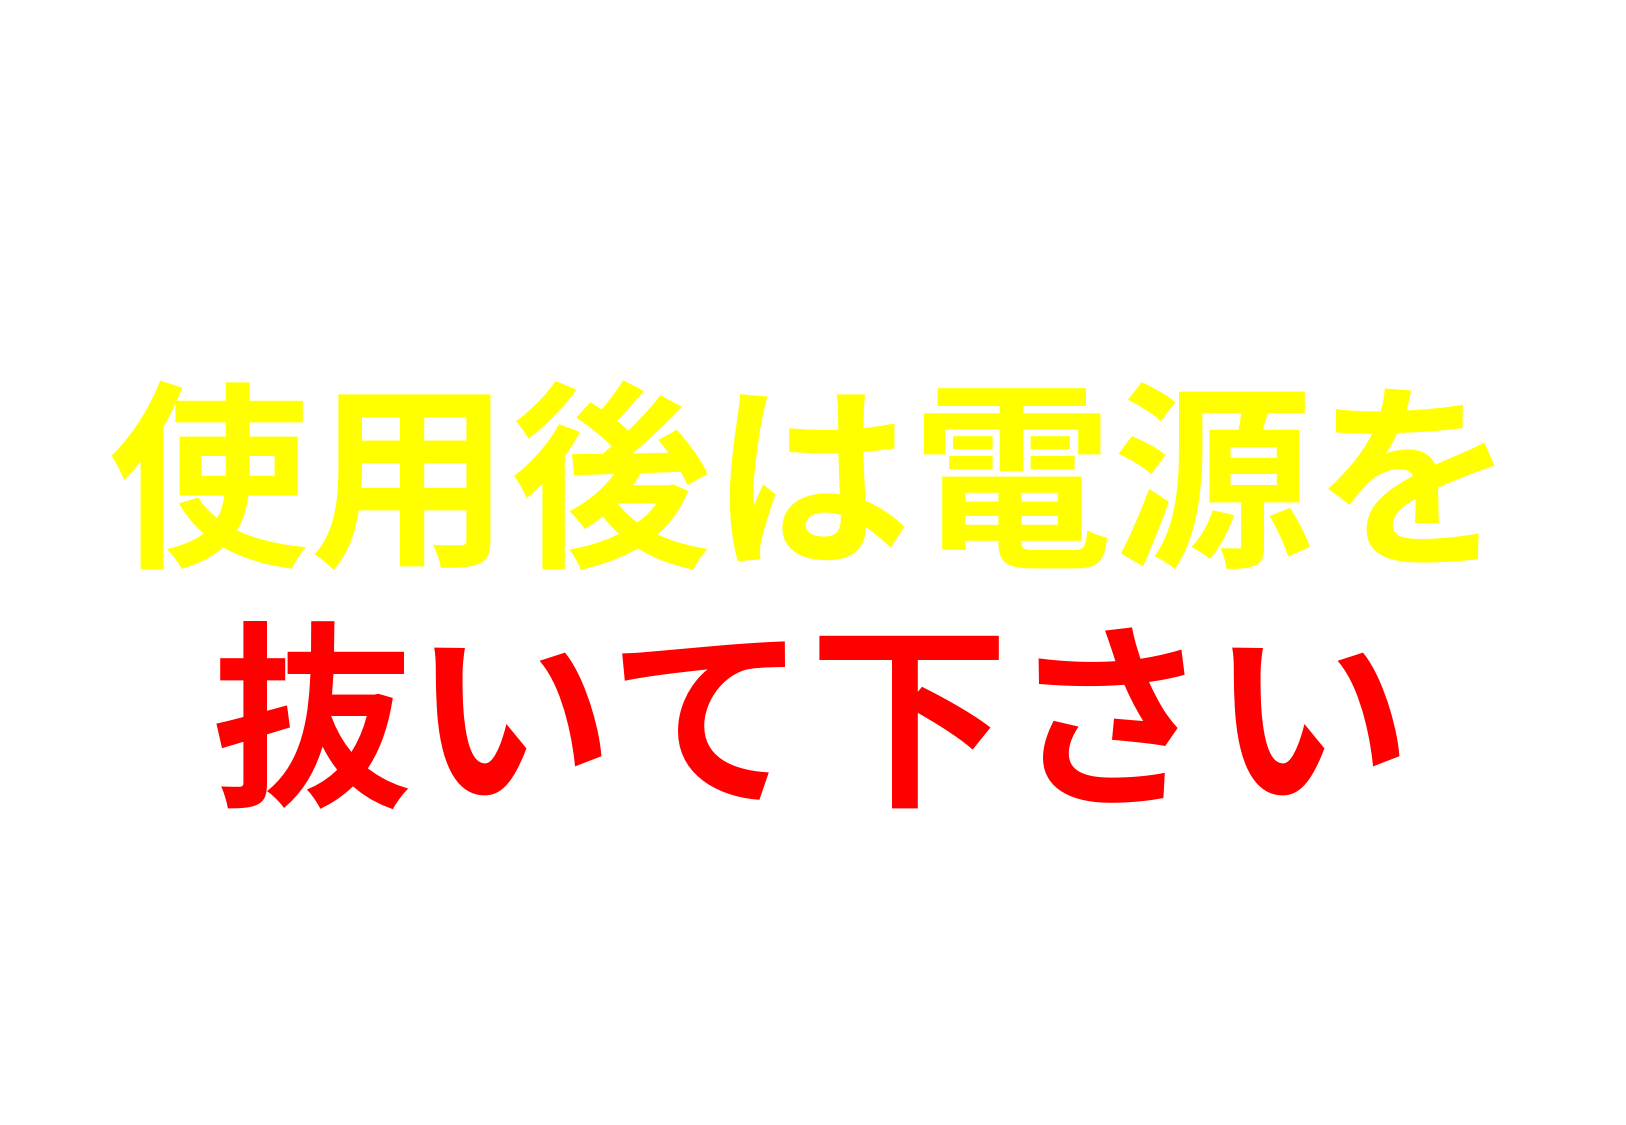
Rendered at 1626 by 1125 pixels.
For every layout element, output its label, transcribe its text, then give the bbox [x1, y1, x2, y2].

text_box 使用後は電源を 抜いて下さい [0, 344, 1625, 840]
